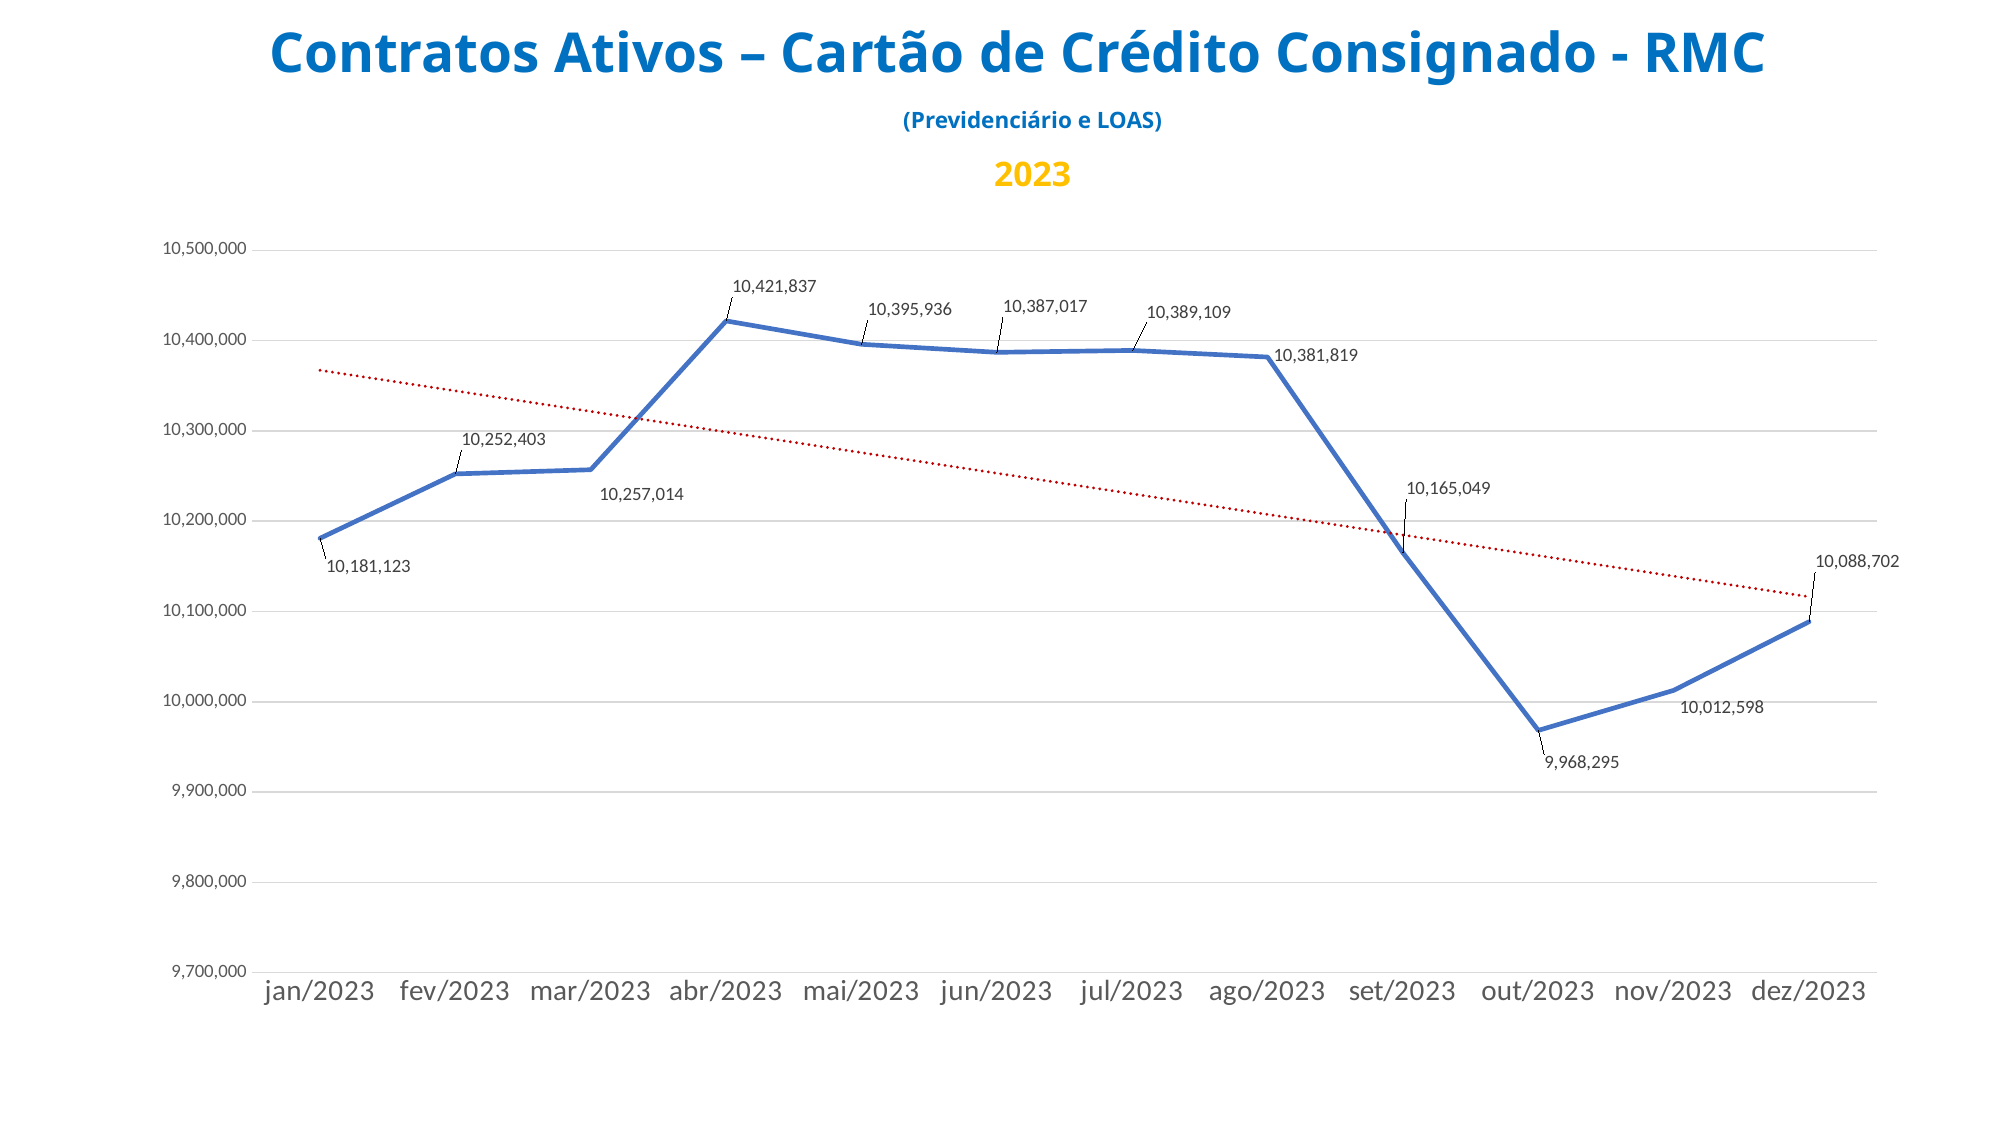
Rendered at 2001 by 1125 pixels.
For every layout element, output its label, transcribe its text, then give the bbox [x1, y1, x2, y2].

text_box Contratos Ativos – Cartão de Crédito Consignado - RMC (Previdenciário e LOAS) 2023 [173, 15, 1893, 204]
chart [126, 224, 1913, 1025]
